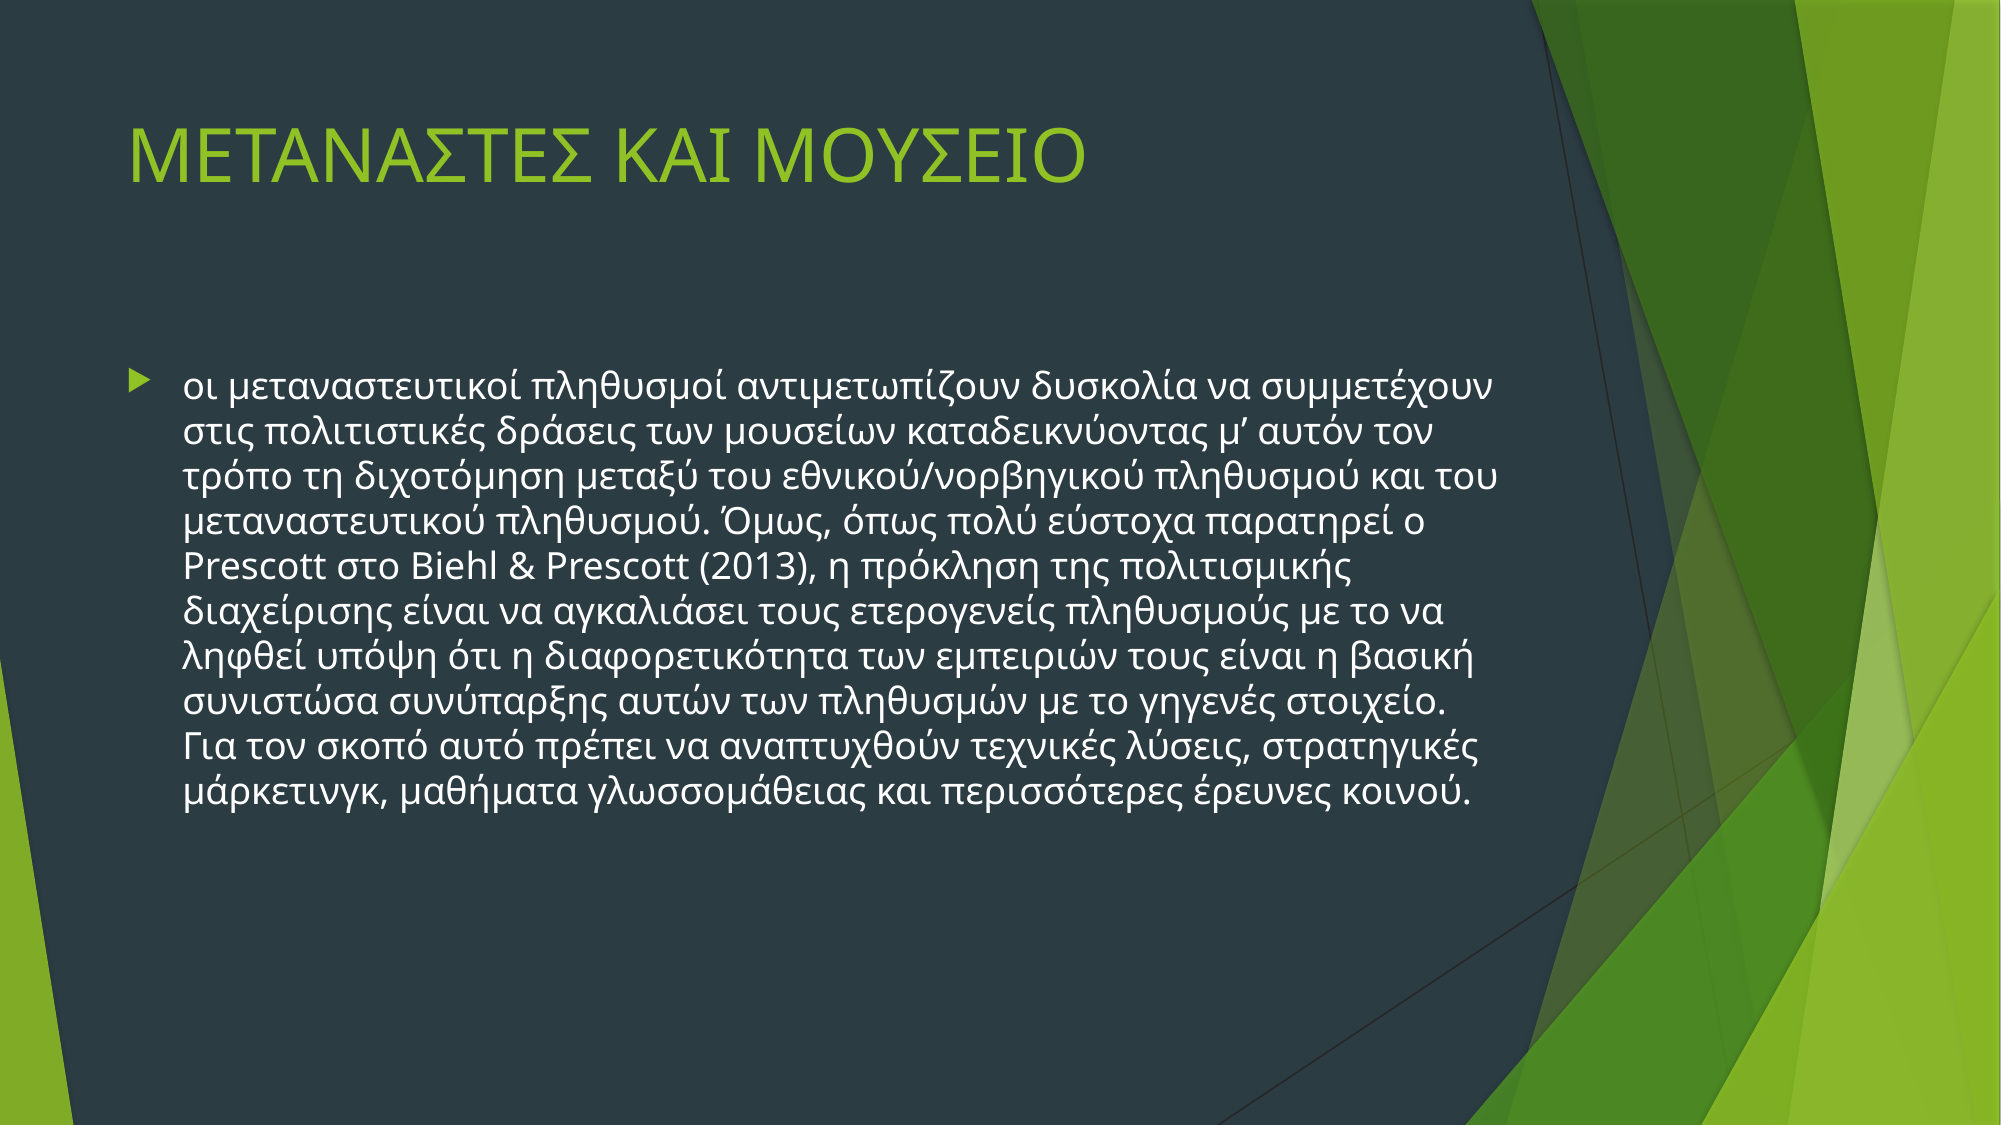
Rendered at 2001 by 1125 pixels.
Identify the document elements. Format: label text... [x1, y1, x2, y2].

list οι μεταναστευτικοί πληθυσμοί αντιμετωπίζουν δυσκολία να συμμετέχουν στις πολιτιστικές δράσεις των μουσείων καταδεικνύοντας μ’ αυτόν τον τρόπο τη διχοτόμηση μεταξύ του εθνικού/νορβηγικού πληθυσμού και του μεταναστευτικού πληθυσμού. Όμως, όπως πολύ εύστοχα παρατηρεί ο Prescott στο Biehl & Prescott (2013), η πρόκληση της πολιτισμικής διαχείρισης είναι να αγκαλιάσει τους ετερογενείς πληθυσμούς με το να ληφθεί υπόψη ότι η διαφορετικότητα των εμπειριών τους είναι η βασική συνιστώσα συνύπαρξης αυτών των πληθυσμών με το γηγενές στοιχείο. Για τον σκοπό αυτό πρέπει να αναπτυχθούν τεχνικές λύσεις, στρατηγικές μάρκετινγκ, μαθήματα γλωσσομάθειας και περισσότερες έρευνες κοινού. [111, 354, 1522, 992]
title ΜΕΤΑΝΑΣΤΕΣ ΚΑΙ ΜΟΥΣΕΙΟ [111, 99, 1522, 317]
